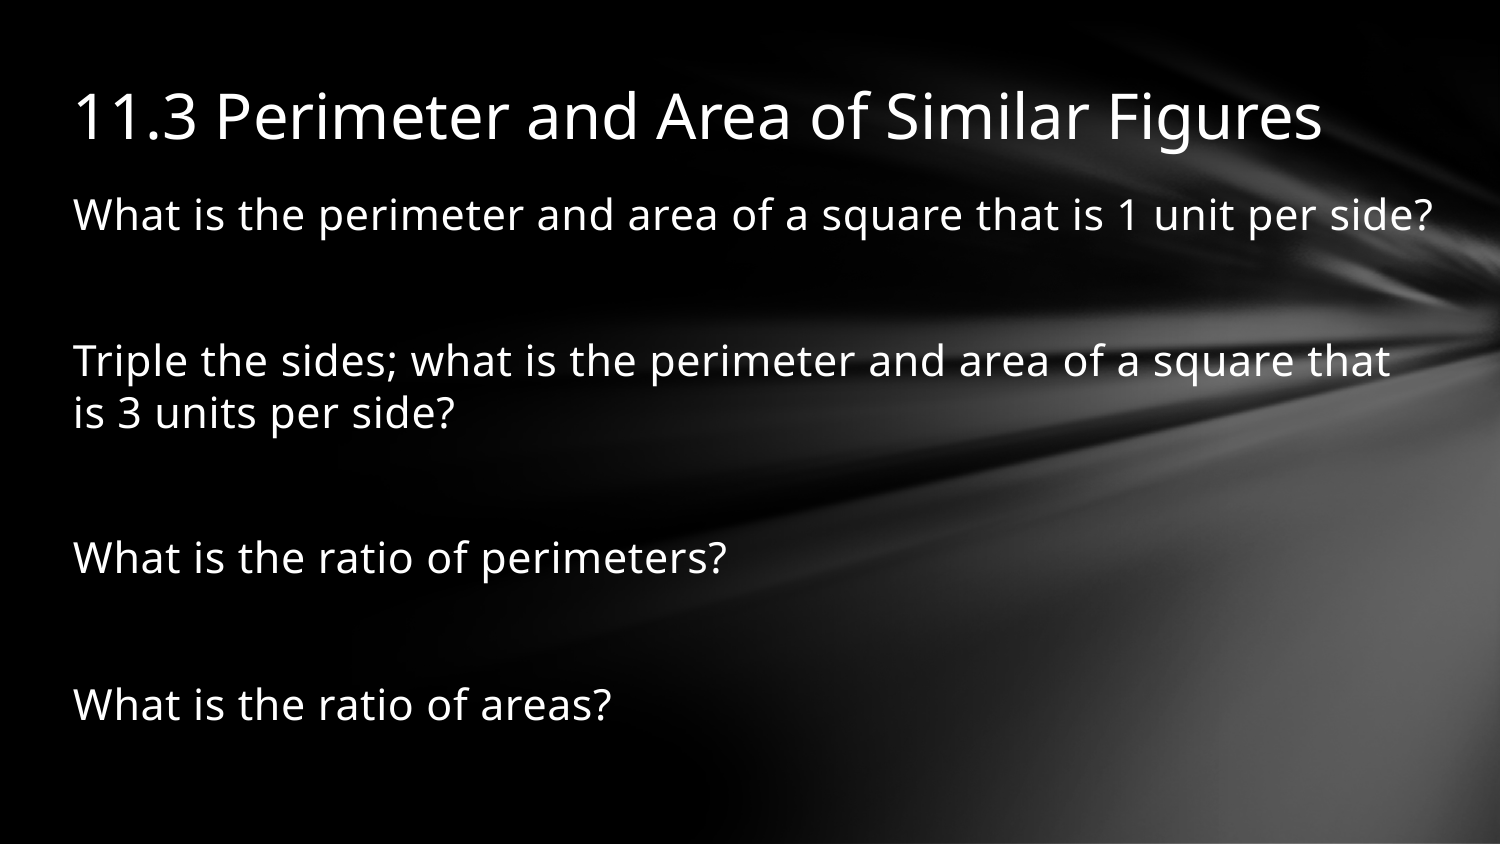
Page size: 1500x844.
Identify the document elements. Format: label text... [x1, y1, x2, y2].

title 11.3 Perimeter and Area of Similar Figures [57, 28, 1450, 160]
list What is the perimeter and area of a square that is 1 unit per side? Triple the sides; what is the perimeter and area of a square that is 3 units per side? What is the ratio of perimeters? What is the ratio of areas? [57, 180, 1450, 762]
